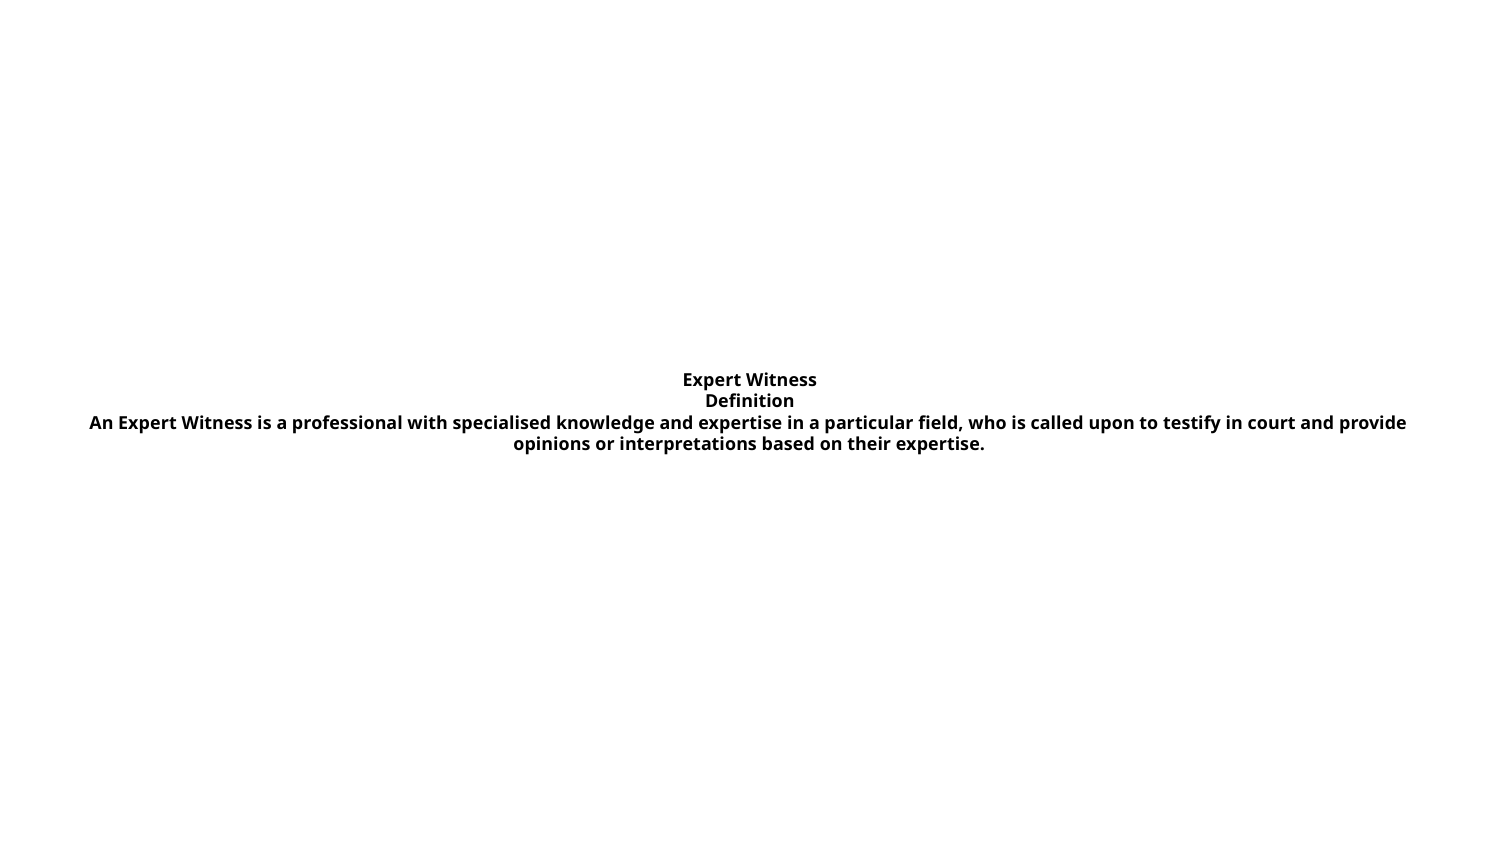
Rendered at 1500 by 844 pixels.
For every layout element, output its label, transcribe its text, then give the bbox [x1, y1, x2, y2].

title Expert Witness Definition An Expert Witness is a professional with specialised knowledge and expertise in a particular field, who is called upon to testify in court and provide opinions or interpretations based on their expertise. [51, 352, 1449, 491]
